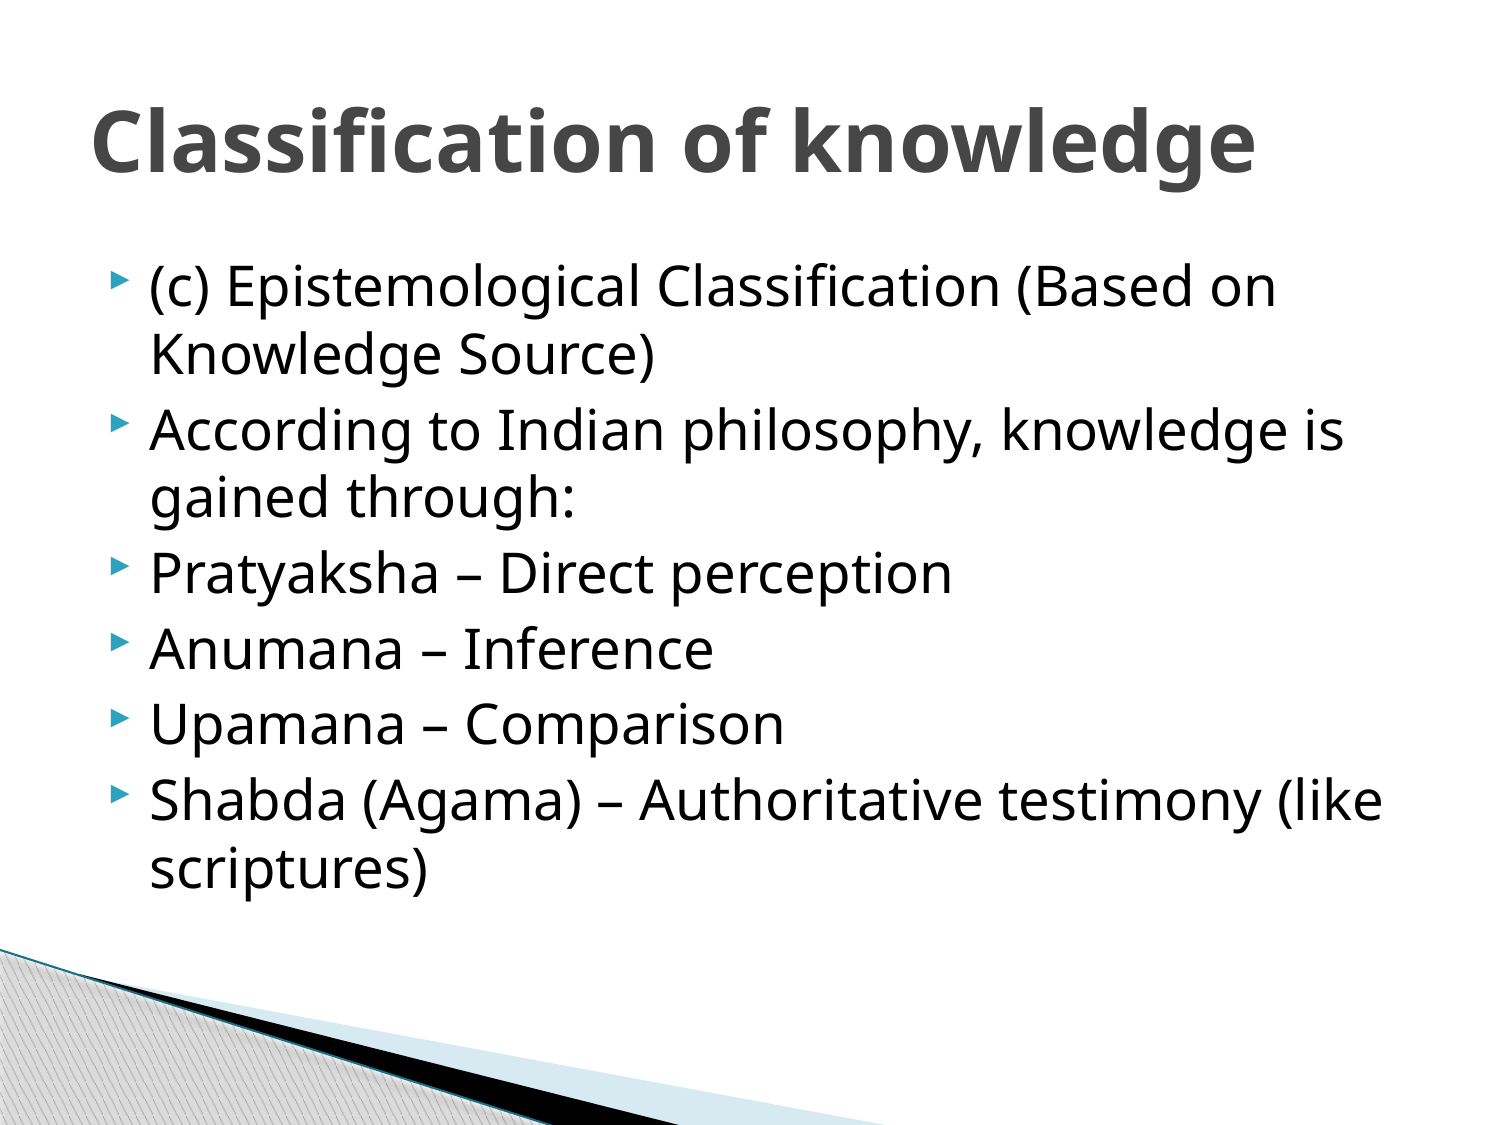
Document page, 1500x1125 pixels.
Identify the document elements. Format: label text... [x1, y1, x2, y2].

list (c) Epistemological Classification (Based on Knowledge Source) According to Indian philosophy, knowledge is gained through: Pratyaksha – Direct perception Anumana – Inference Upamana – Comparison Shabda (Agama) – Authoritative testimony (like scriptures) [75, 243, 1425, 986]
title Classification of knowledge [75, 45, 1425, 233]
